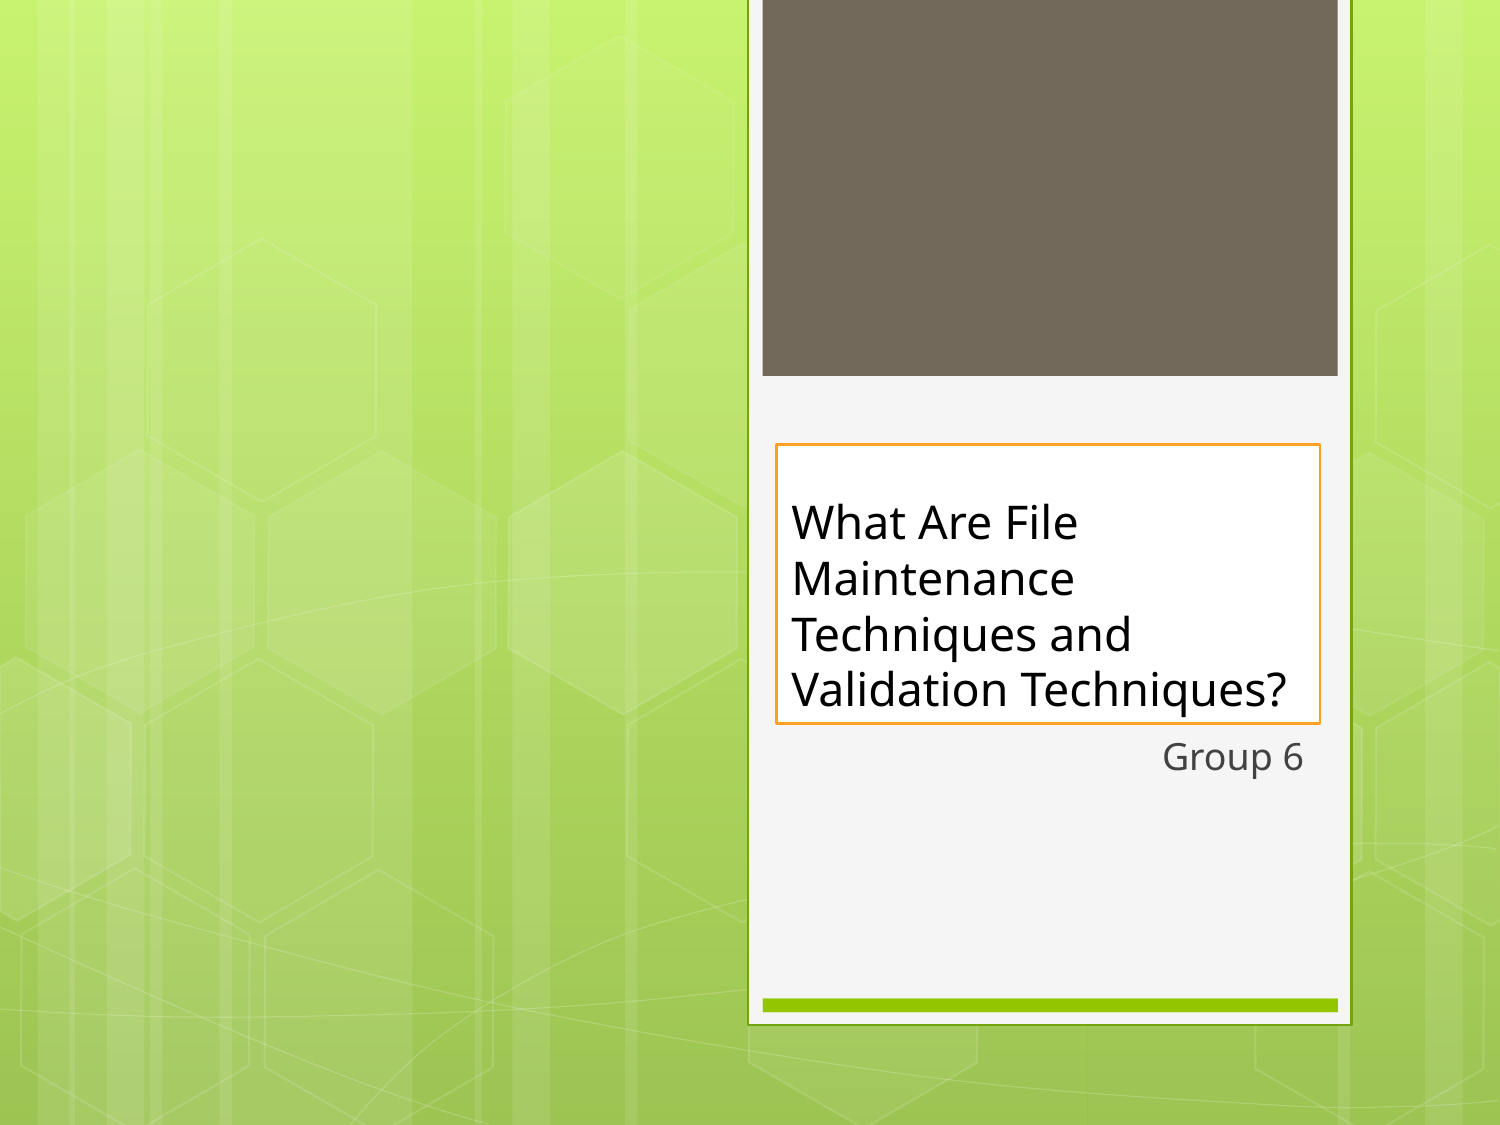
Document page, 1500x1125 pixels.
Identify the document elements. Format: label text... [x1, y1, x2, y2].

title What Are File Maintenance Techniques and Validation Techniques? [775, 443, 1321, 725]
subtitle Group 6 [776, 725, 1320, 933]
